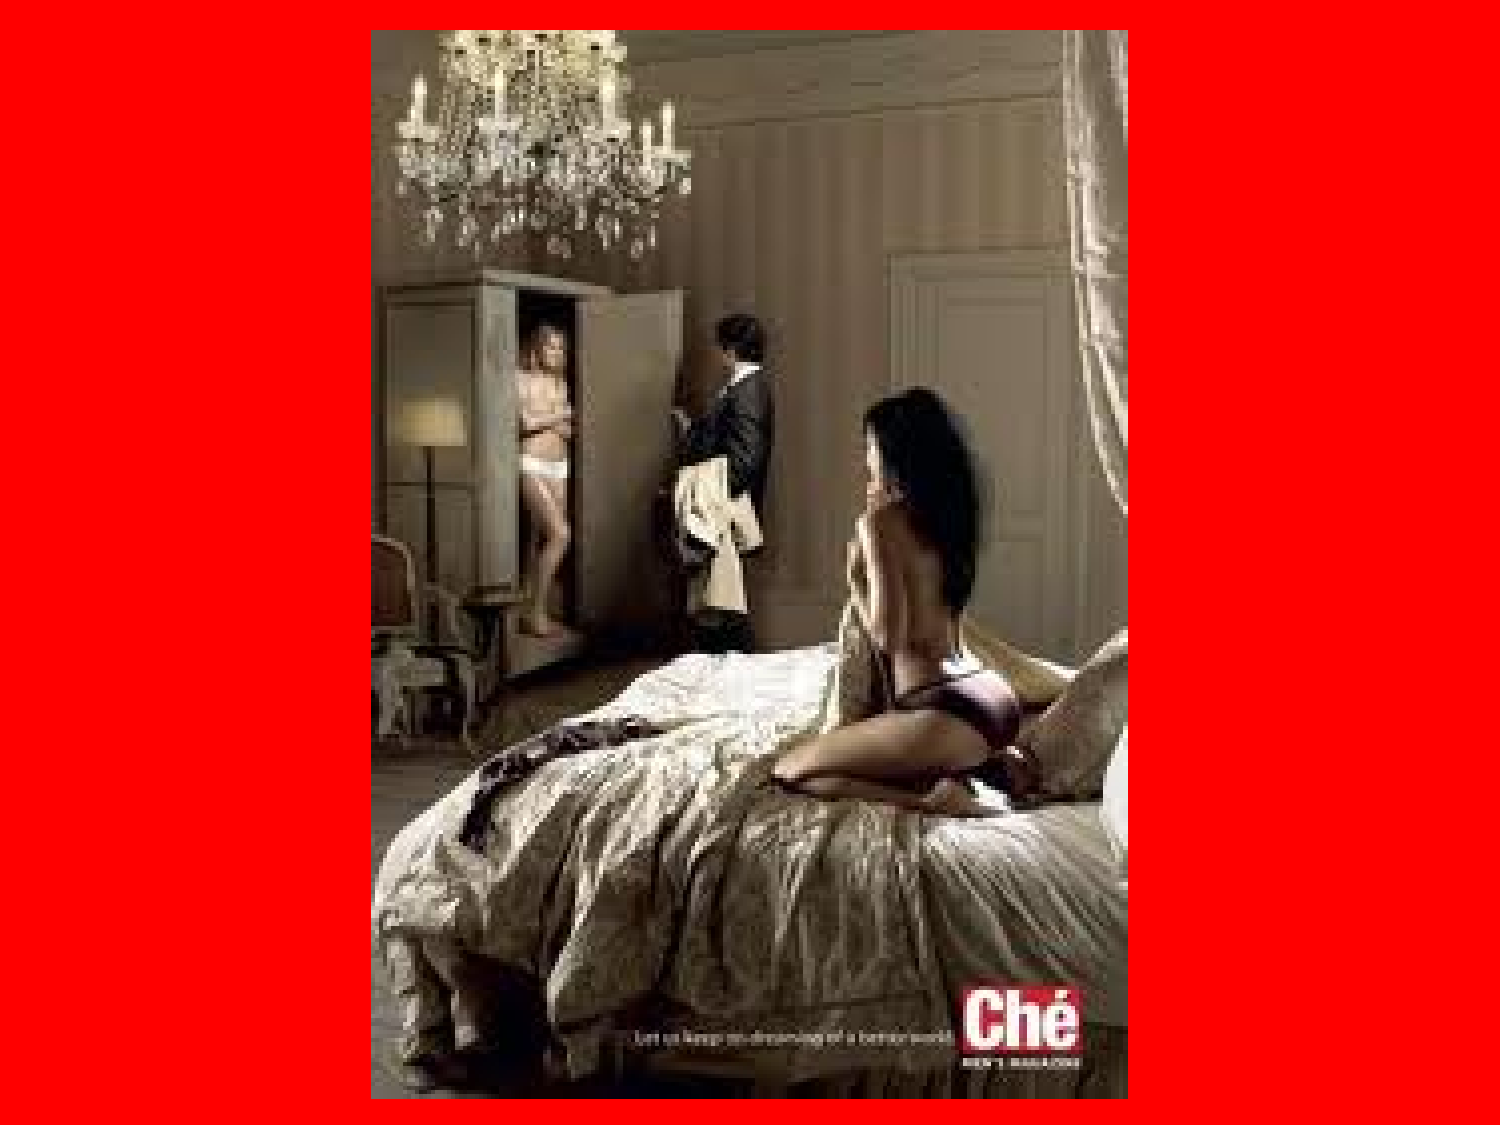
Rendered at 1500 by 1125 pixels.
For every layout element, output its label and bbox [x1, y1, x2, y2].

list [371, 30, 1129, 1100]
